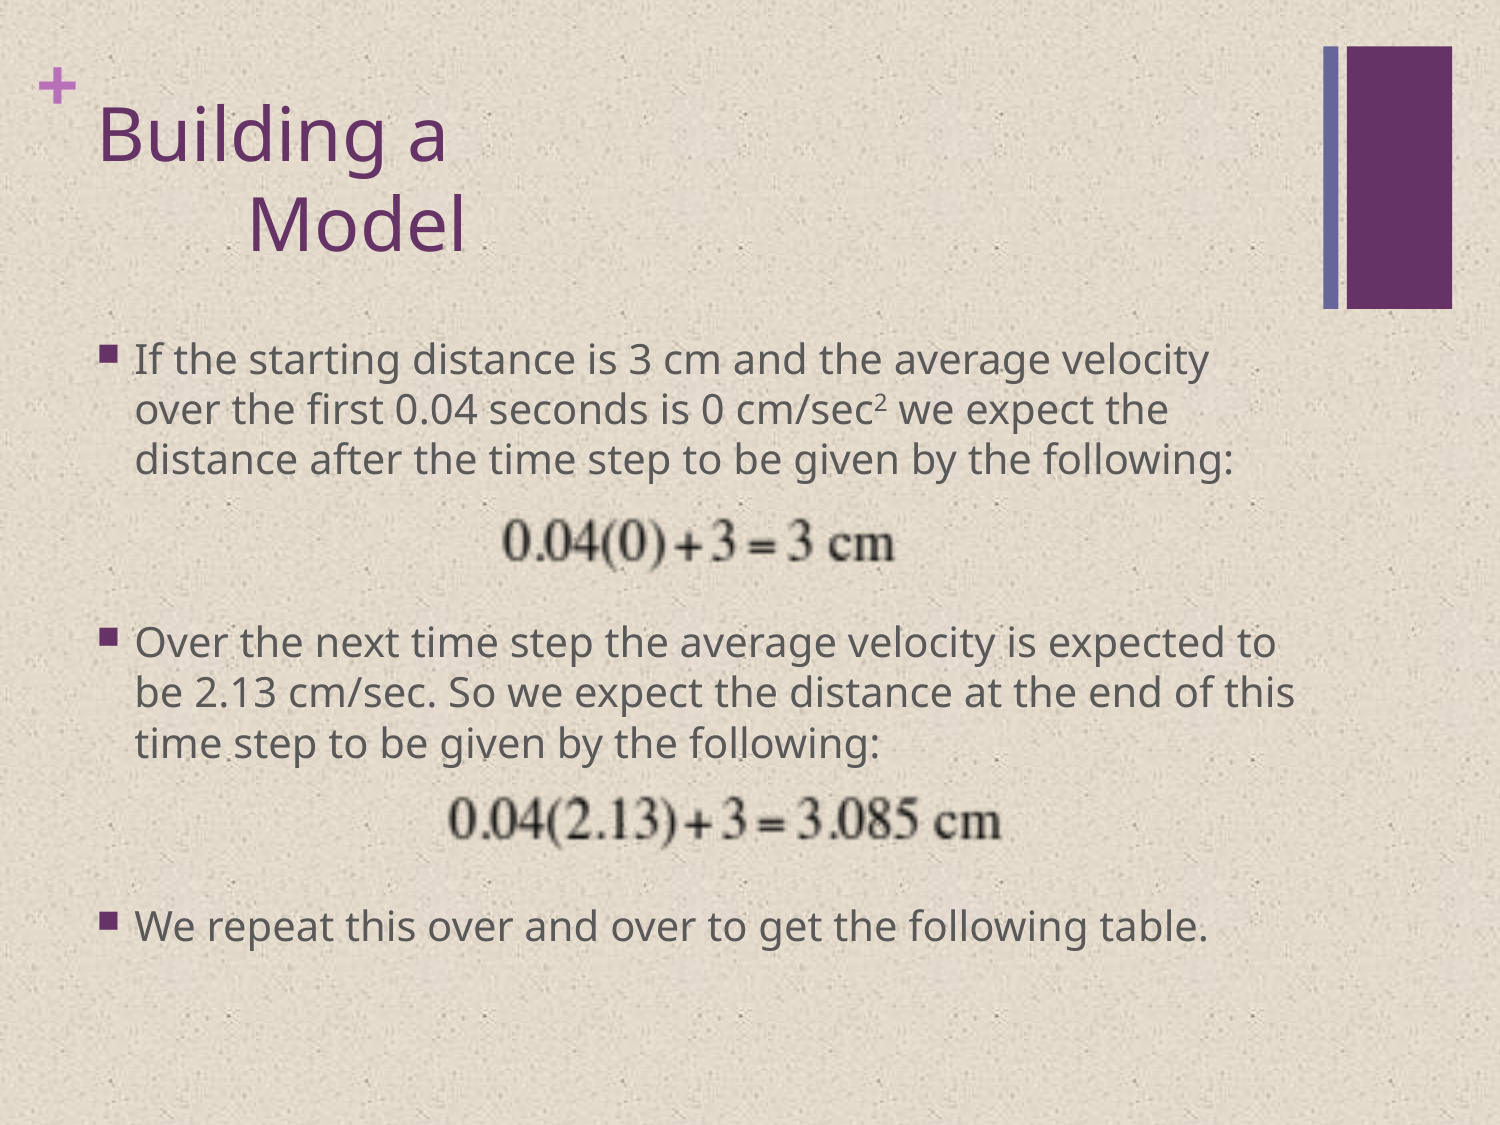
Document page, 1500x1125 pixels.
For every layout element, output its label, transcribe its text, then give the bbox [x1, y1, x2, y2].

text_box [496, 509, 904, 583]
list If the starting distance is 3 cm and the average velocity over the first 0.04 seconds is 0 cm/sec2 we expect the distance after the time step to be given by the following: Over the next time step the average velocity is expected to be 2.13 cm/sec. So we expect the distance at the end of this time step to be given by the following: We repeat this over and over to get the following table. [81, 324, 1322, 1005]
picture [0, 0, 1500, 1125]
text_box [442, 786, 1007, 861]
title Building a Model [81, 79, 1322, 263]
